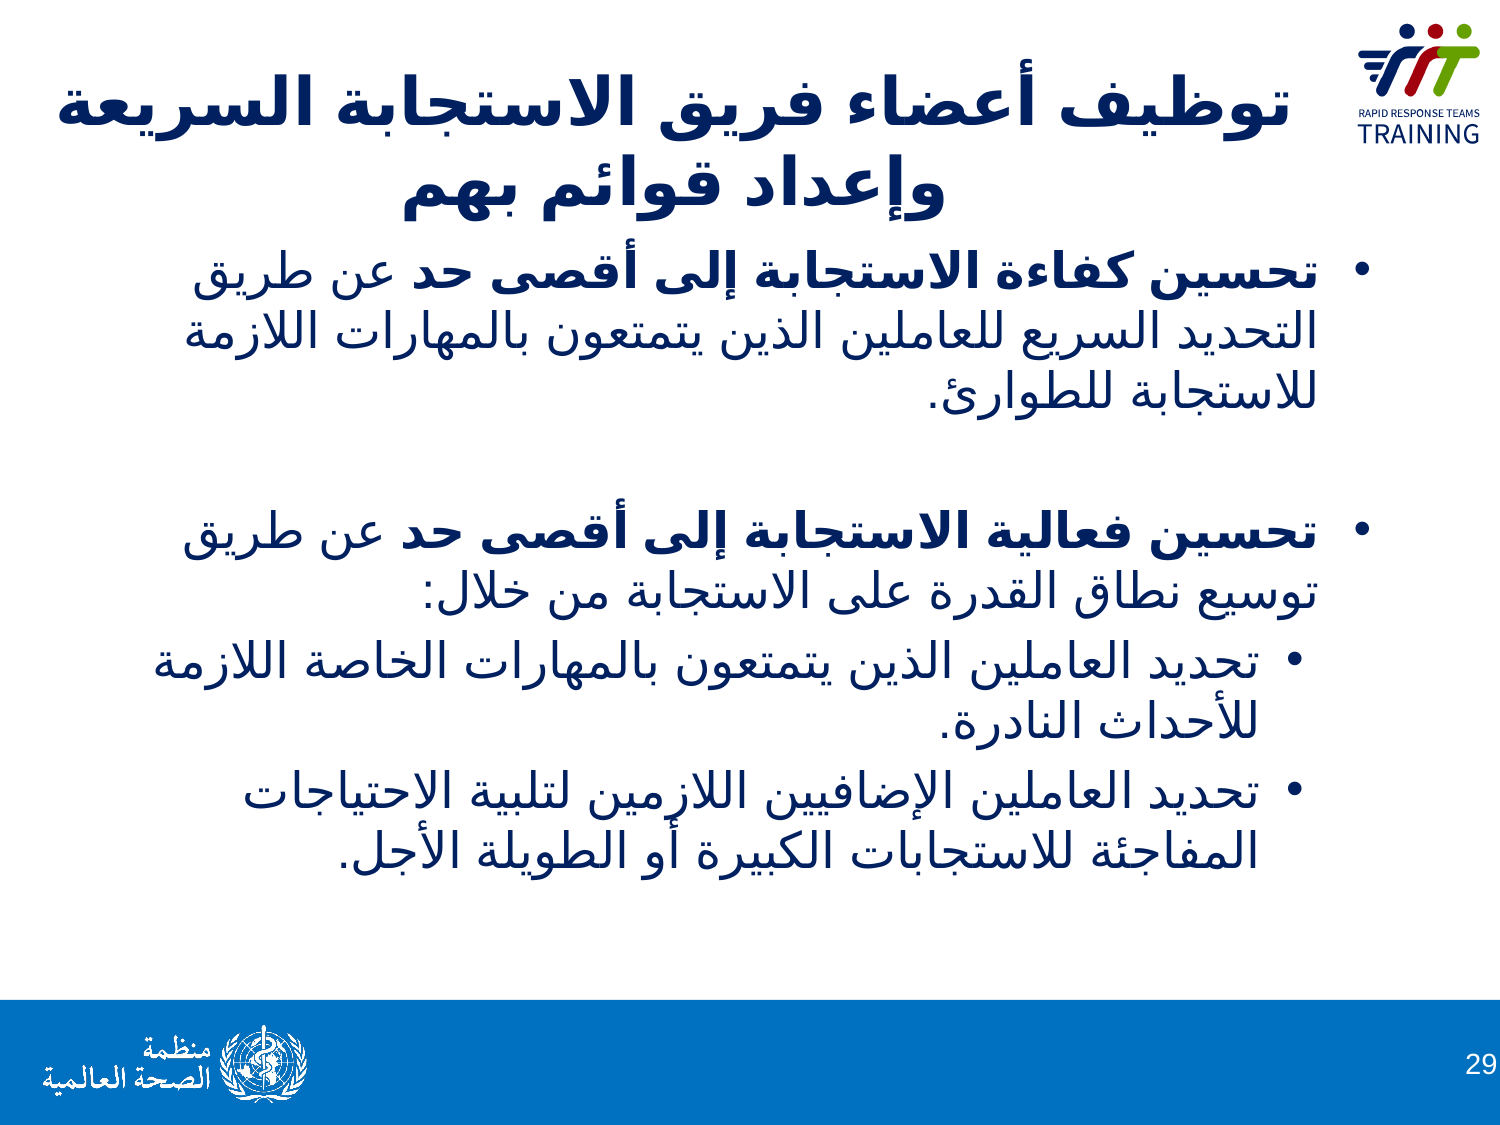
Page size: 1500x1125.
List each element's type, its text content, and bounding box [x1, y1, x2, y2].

picture [43, 1025, 307, 1103]
list تحسين كفاءة الاستجابة إلى أقصى حد عن طريق التحديد السريع للعاملين الذين يتمتعون بالمهارات اللازمة للاستجابة للطوارئ. تحسين فعالية الاستجابة إلى أقصى حد عن طريق توسيع نطاق القدرة على الاستجابة من خلال: تحديد العاملين الذين يتمتعون بالمهارات الخاصة اللازمة للأحداث النادرة. تحديد العاملين الإضافيين اللازمين لتلبية الاحتياجات المفاجئة للاستجابات الكبيرة أو الطويلة الأجل. [80, 230, 1386, 936]
title توظيف أعضاء فريق الاستجابة السريعة وإعداد قوائم بهم [0, 45, 1350, 233]
picture [1357, 23, 1480, 144]
